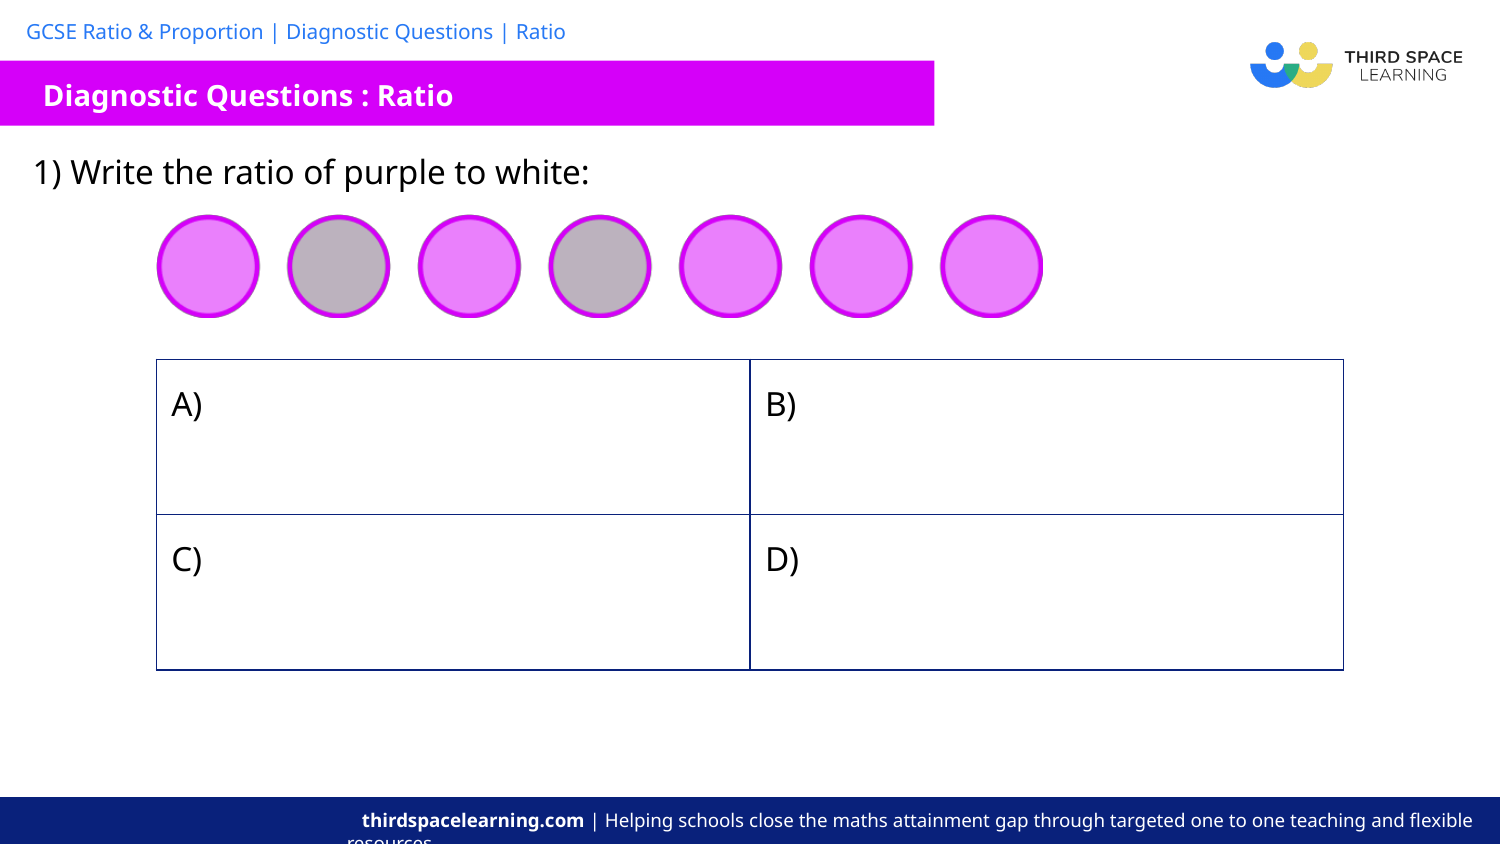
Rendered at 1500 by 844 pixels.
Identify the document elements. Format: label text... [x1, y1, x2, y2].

picture [1250, 33, 1465, 99]
table_header 1) Write the ratio of purple to white: [18, 141, 1439, 236]
text_box Diagnostic Questions : Ratio [27, 61, 778, 127]
picture [155, 213, 1043, 318]
